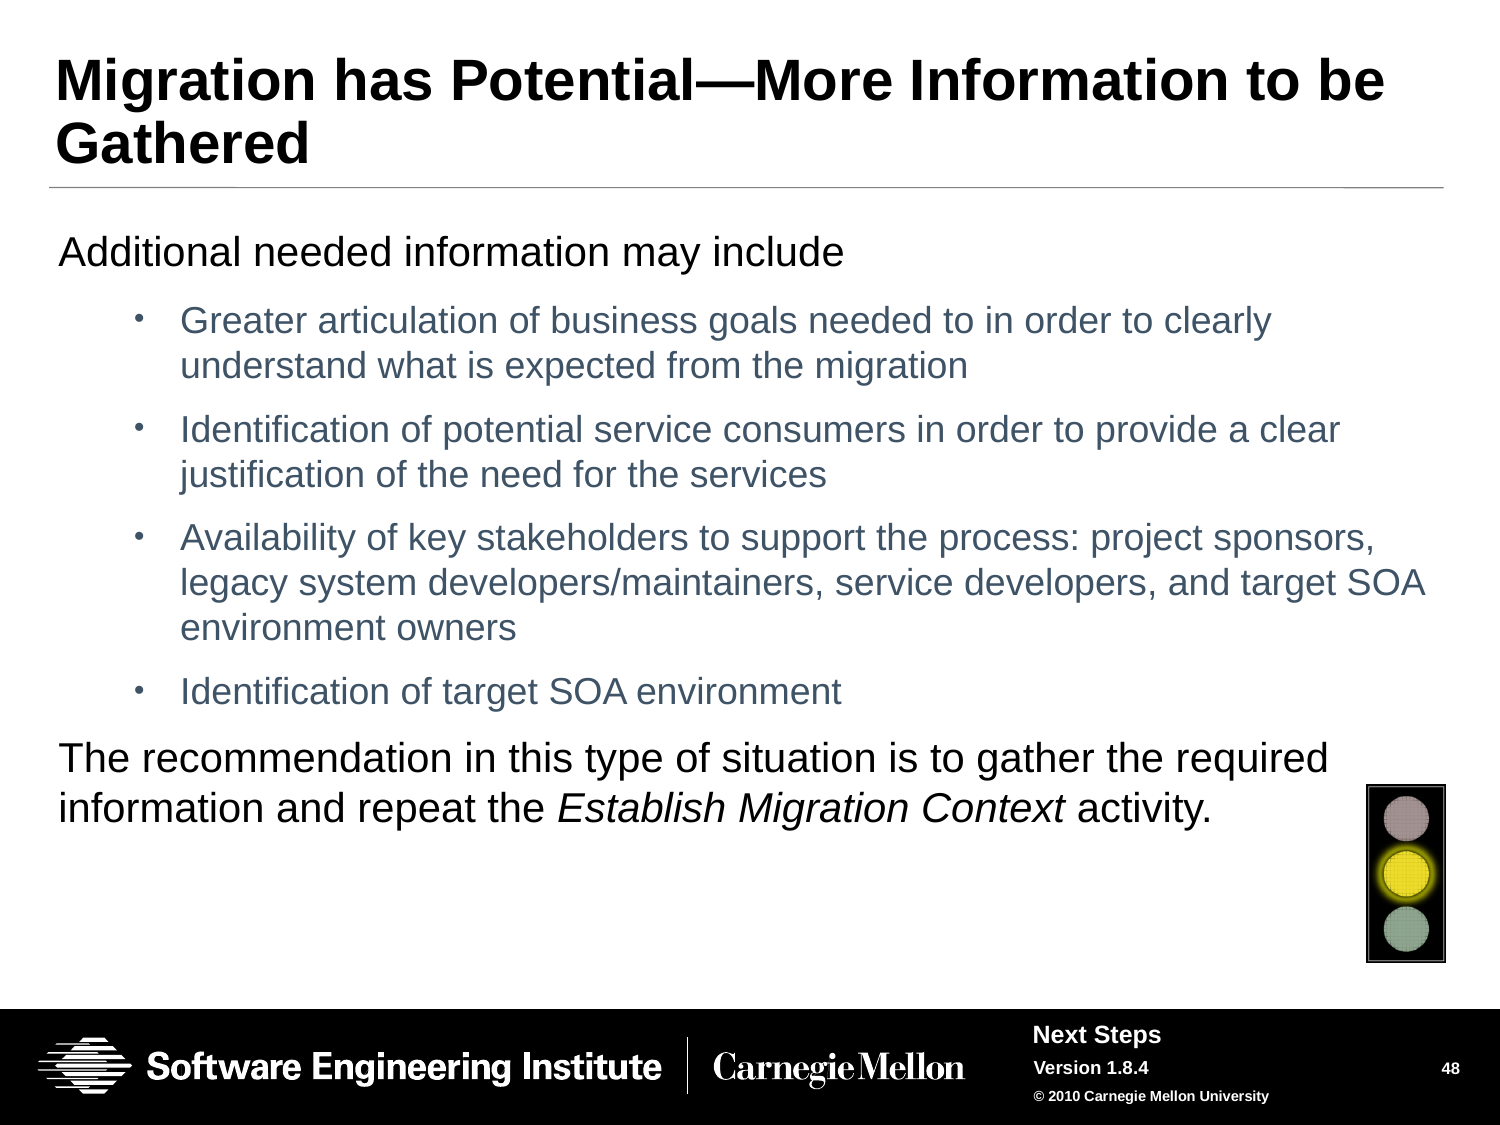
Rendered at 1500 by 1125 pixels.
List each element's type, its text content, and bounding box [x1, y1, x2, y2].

picture [1366, 784, 1446, 964]
title Migration has Potential—More Information to be Gathered [55, 49, 1451, 114]
text_box Next Steps [1017, 1010, 1178, 1056]
list Additional needed information may include Greater articulation of business goals needed to in order to clearly understand what is expected from the migration Identification of potential service consumers in order to provide a clear justification of the need for the services Availability of key stakeholders to support the process: project sponsors, legacy system developers/maintainers, service developers, and target SOA environment owners Identification of target SOA environment The recommendation in this type of situation is to gather the required information and repeat the Establish Migration Context activity. [58, 224, 1438, 953]
